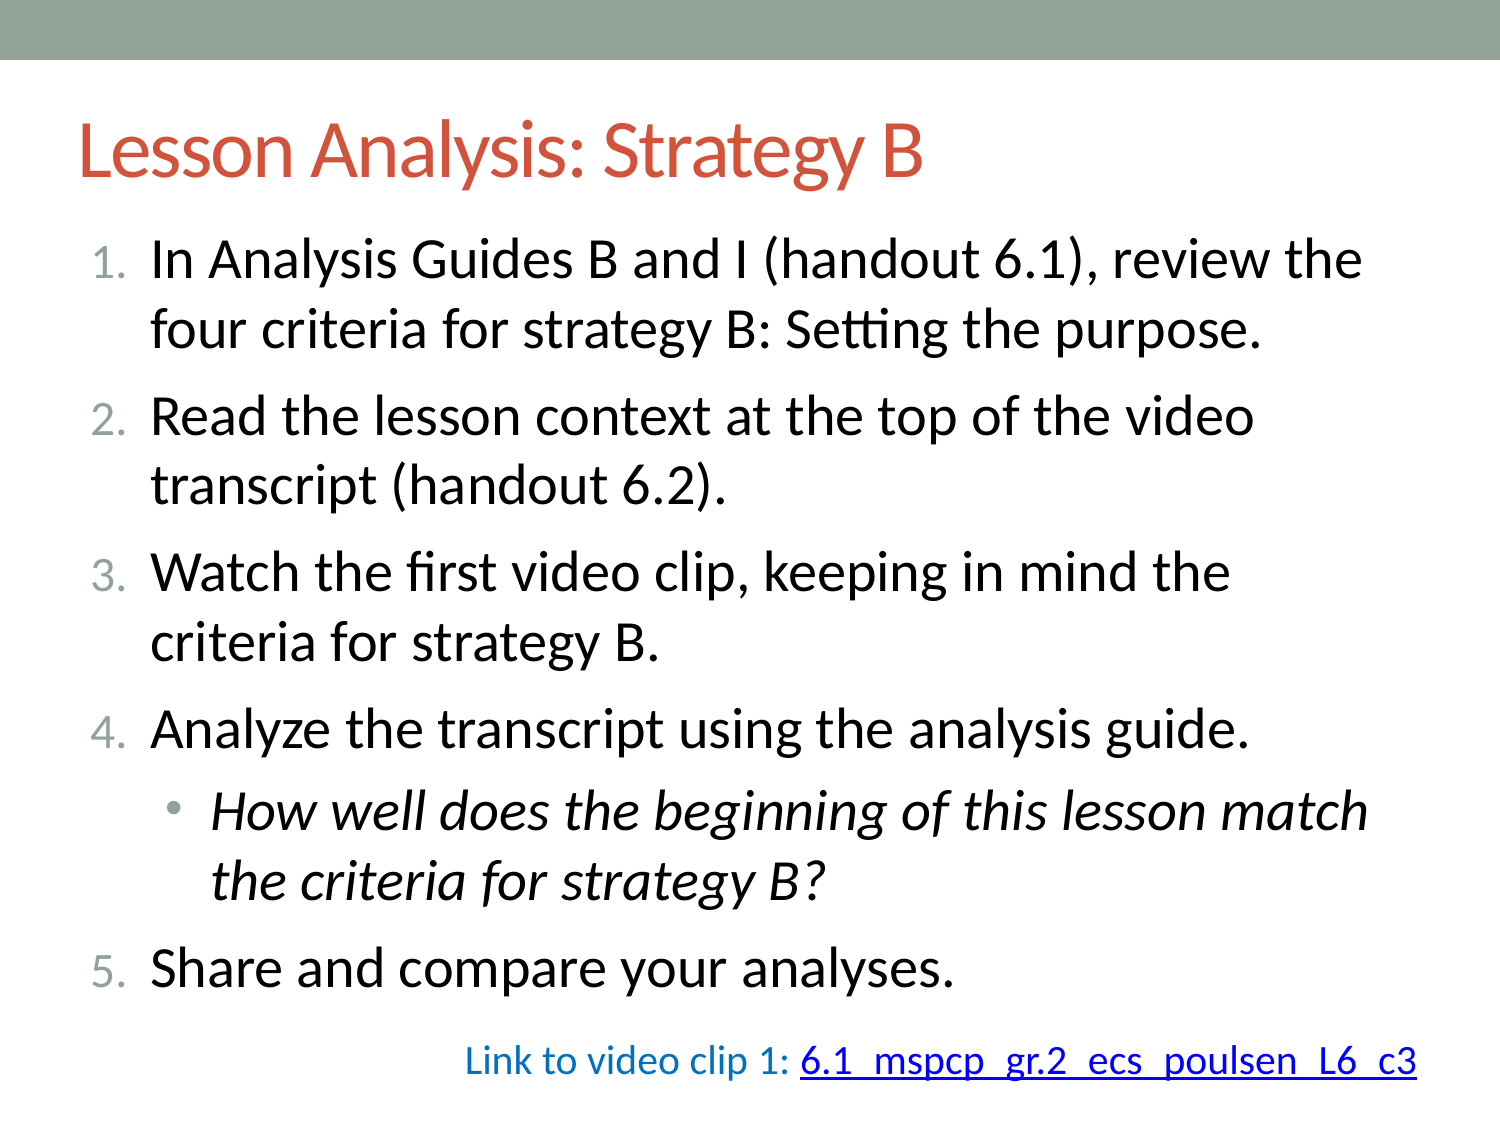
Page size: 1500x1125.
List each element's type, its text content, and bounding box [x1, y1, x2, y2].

list In Analysis Guides B and I (handout 6.1), review the four criteria for strategy B: Setting the purpose. Read the lesson context at the top of the video transcript (handout 6.2). Watch the first video clip, keeping in mind the criteria for strategy B. Analyze the transcript using the analysis guide. How well does the beginning of this lesson match the criteria for strategy B? Share and compare your analyses. [75, 212, 1388, 1075]
title Lesson Analysis: Strategy B [62, 62, 1425, 225]
text_box Link to video clip 1: 6.1_mspcp_gr.2_ecs_poulsen_L6_c3 [449, 1025, 1500, 1090]
